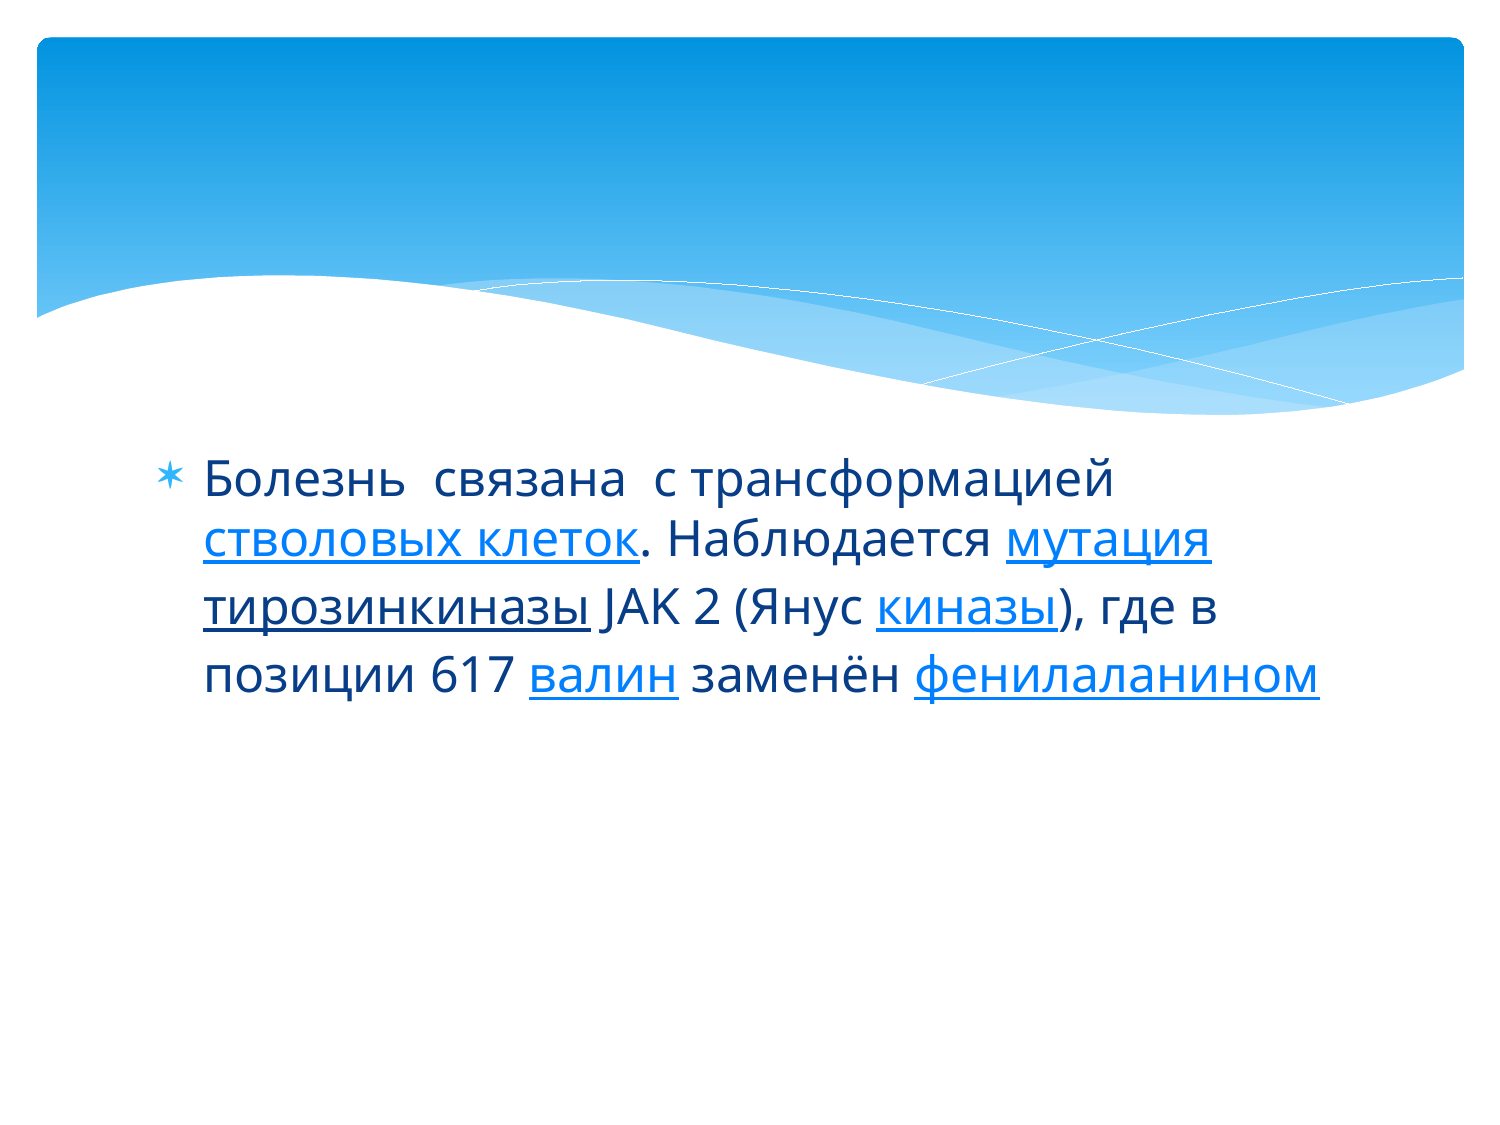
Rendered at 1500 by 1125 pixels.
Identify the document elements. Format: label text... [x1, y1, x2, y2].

list Болезнь связана с трансформацией стволовых клеток. Наблюдается мутация тирозинкиназы JAK 2 (Янус киназы), где в позиции 617 валин заменён фенилаланином [143, 438, 1359, 1005]
